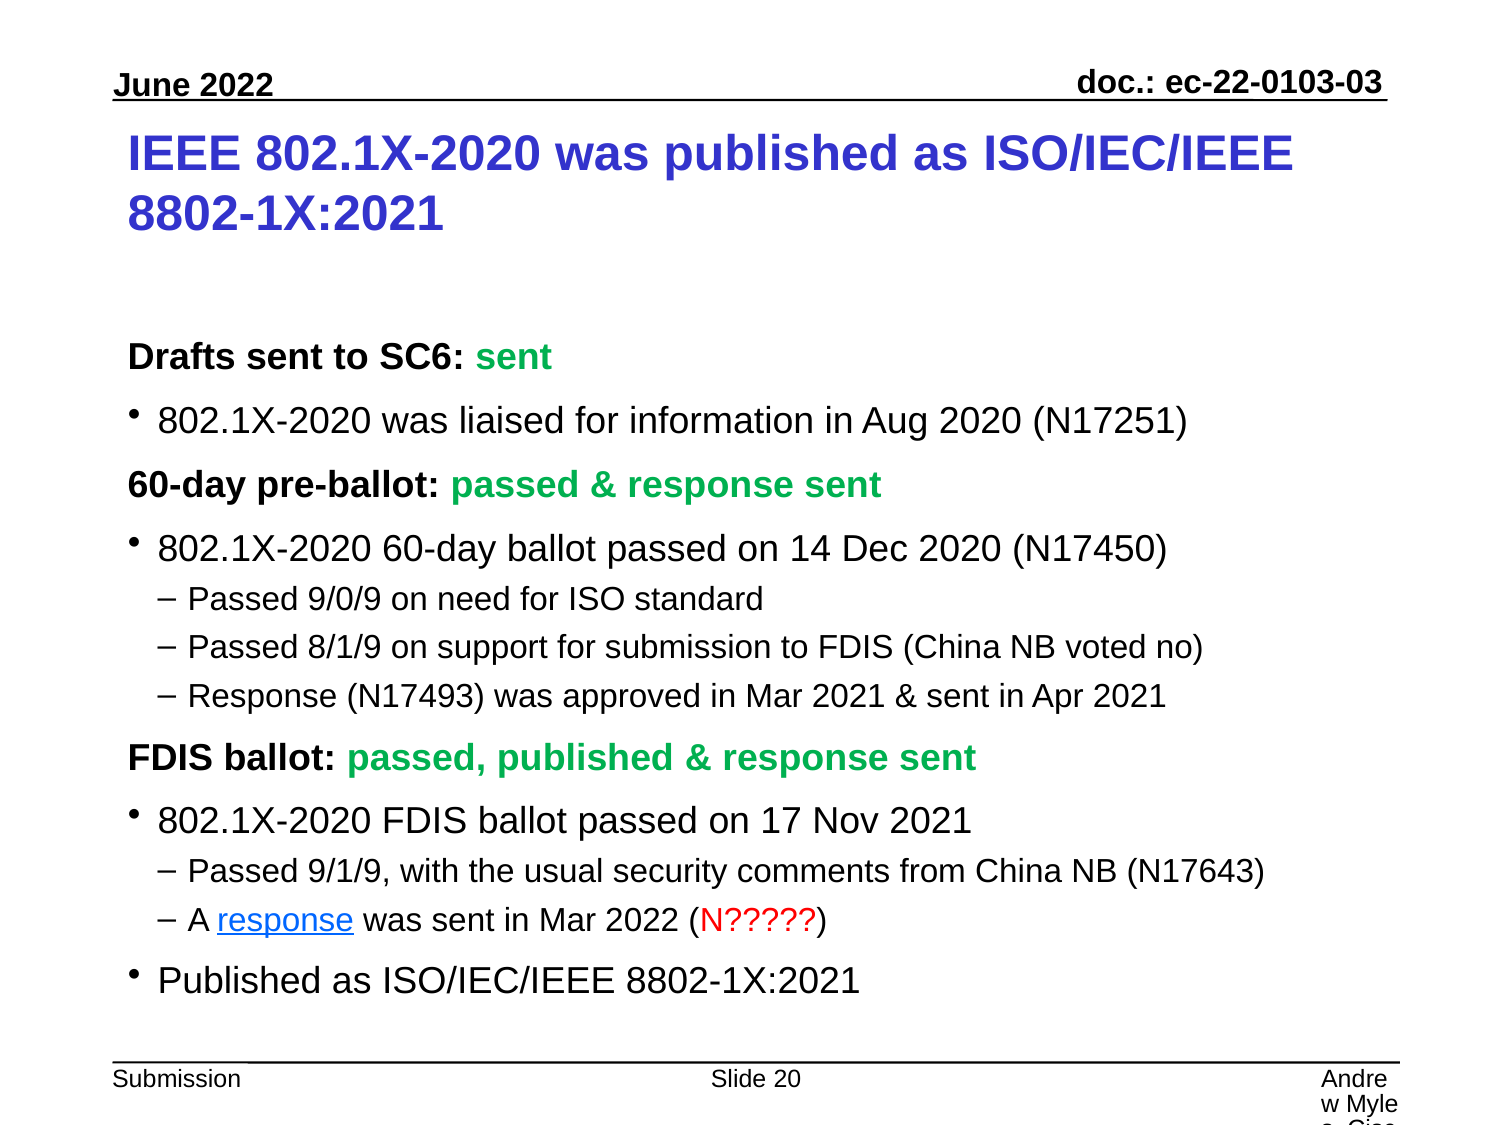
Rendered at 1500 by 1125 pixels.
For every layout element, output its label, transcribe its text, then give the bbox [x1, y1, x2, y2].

list Drafts sent to SC6: sent 802.1X-2020 was liaised for information in Aug 2020 (N17251) 60-day pre-ballot: passed & response sent 802.1X-2020 60-day ballot passed on 14 Dec 2020 (N17450) Passed 9/0/9 on need for ISO standard Passed 8/1/9 on support for submission to FDIS (China NB voted no) Response (N17493) was approved in Mar 2021 & sent in Apr 2021 FDIS ballot: passed, published & response sent 802.1X-2020 FDIS ballot passed on 17 Nov 2021 Passed 9/1/9, with the usual security comments from China NB (N17643) A response was sent in Mar 2022 (N?????) Published as ISO/IEC/IEEE 8802-1X:2021 [112, 324, 1388, 1000]
footer Andrew Myles, Cisco [1320, 1061, 1402, 1093]
slide_number Slide 20 [709, 1061, 803, 1093]
title IEEE 802.1X-2020 was published as ISO/IEC/IEEE 8802-1X:2021 [112, 112, 1388, 288]
